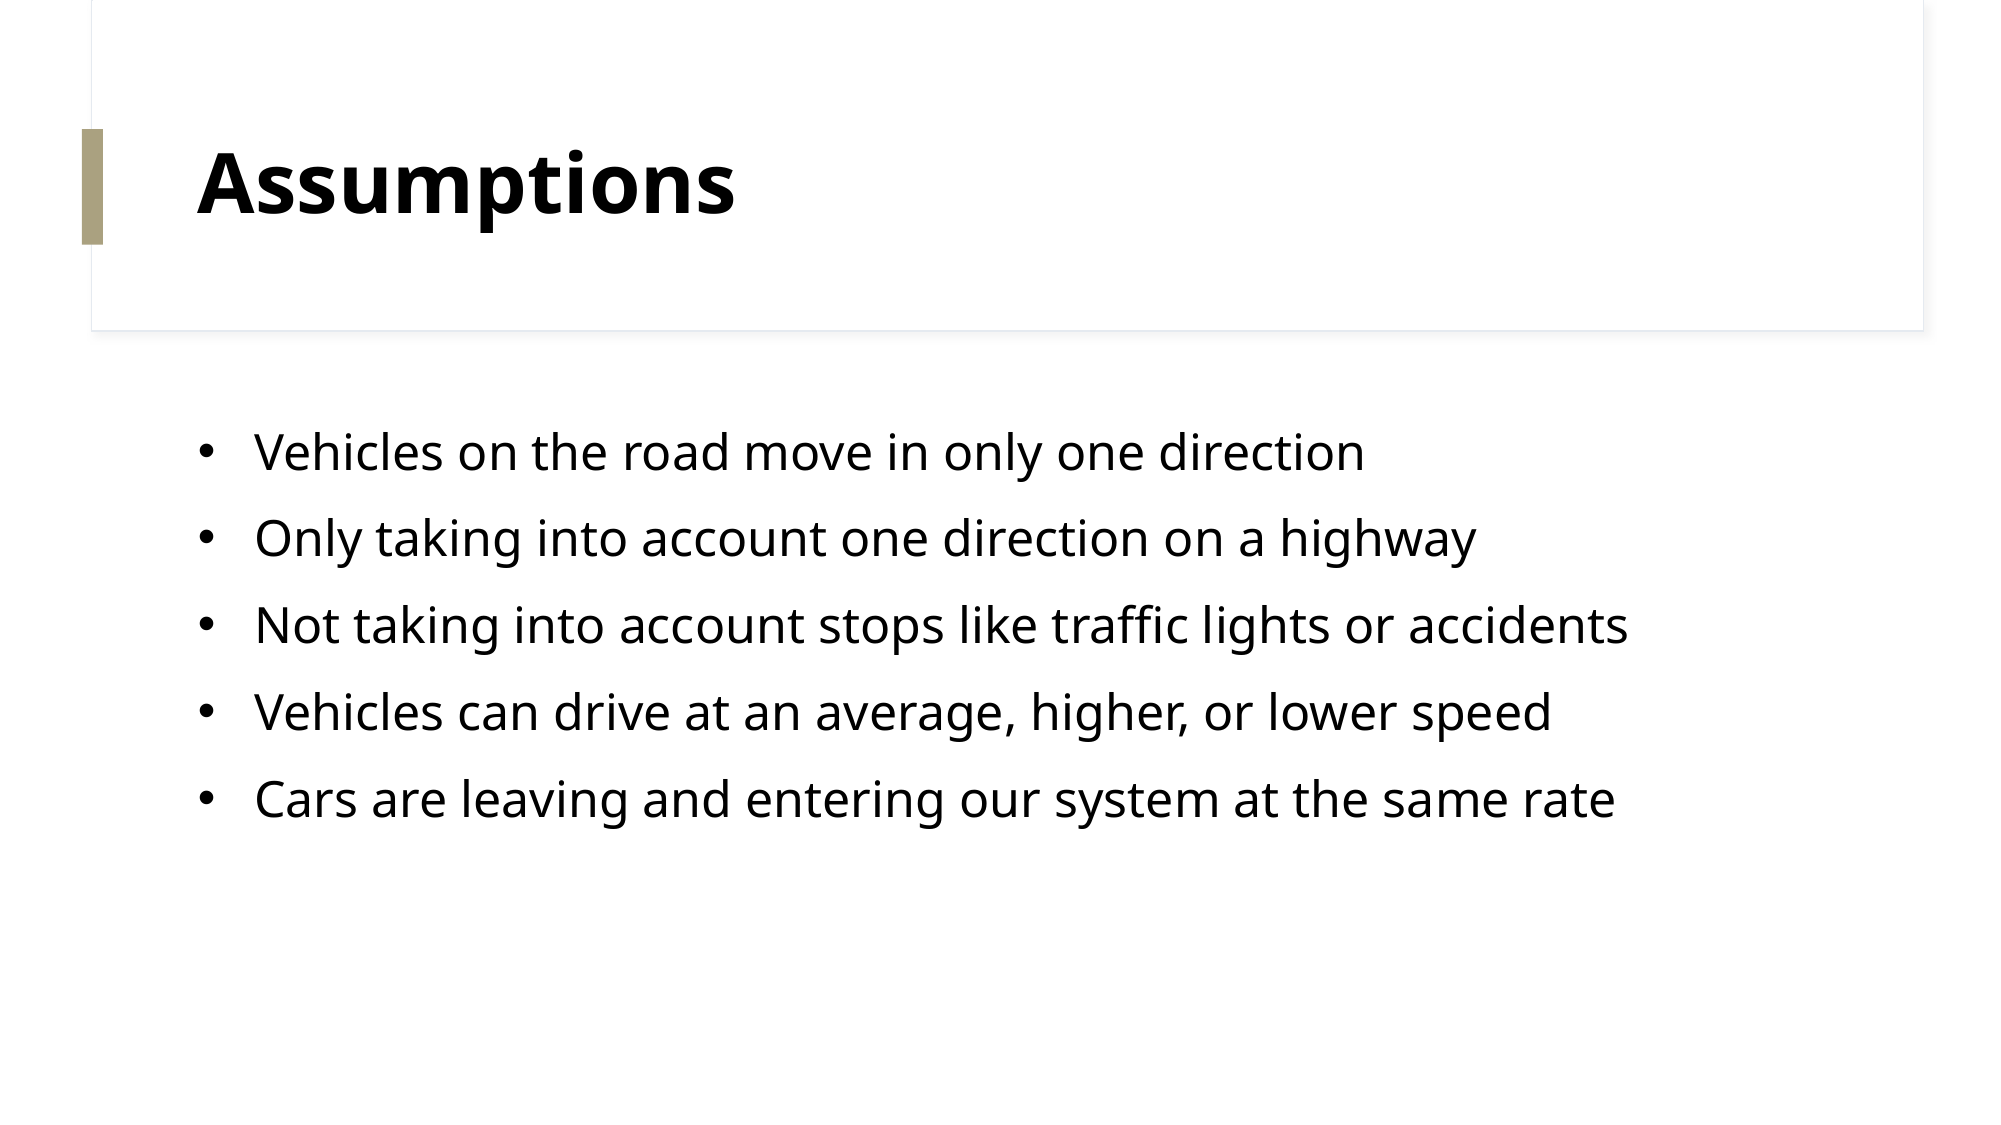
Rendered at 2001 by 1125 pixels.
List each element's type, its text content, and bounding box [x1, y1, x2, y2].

list Vehicles on the road move in only one direction Only taking into account one direction on a highway Not taking into account stops like traffic lights or accidents Vehicles can drive at an average, higher, or lower speed Cars are leaving and entering our system at the same rate [183, 406, 1851, 1013]
title Assumptions [183, 90, 1851, 284]
